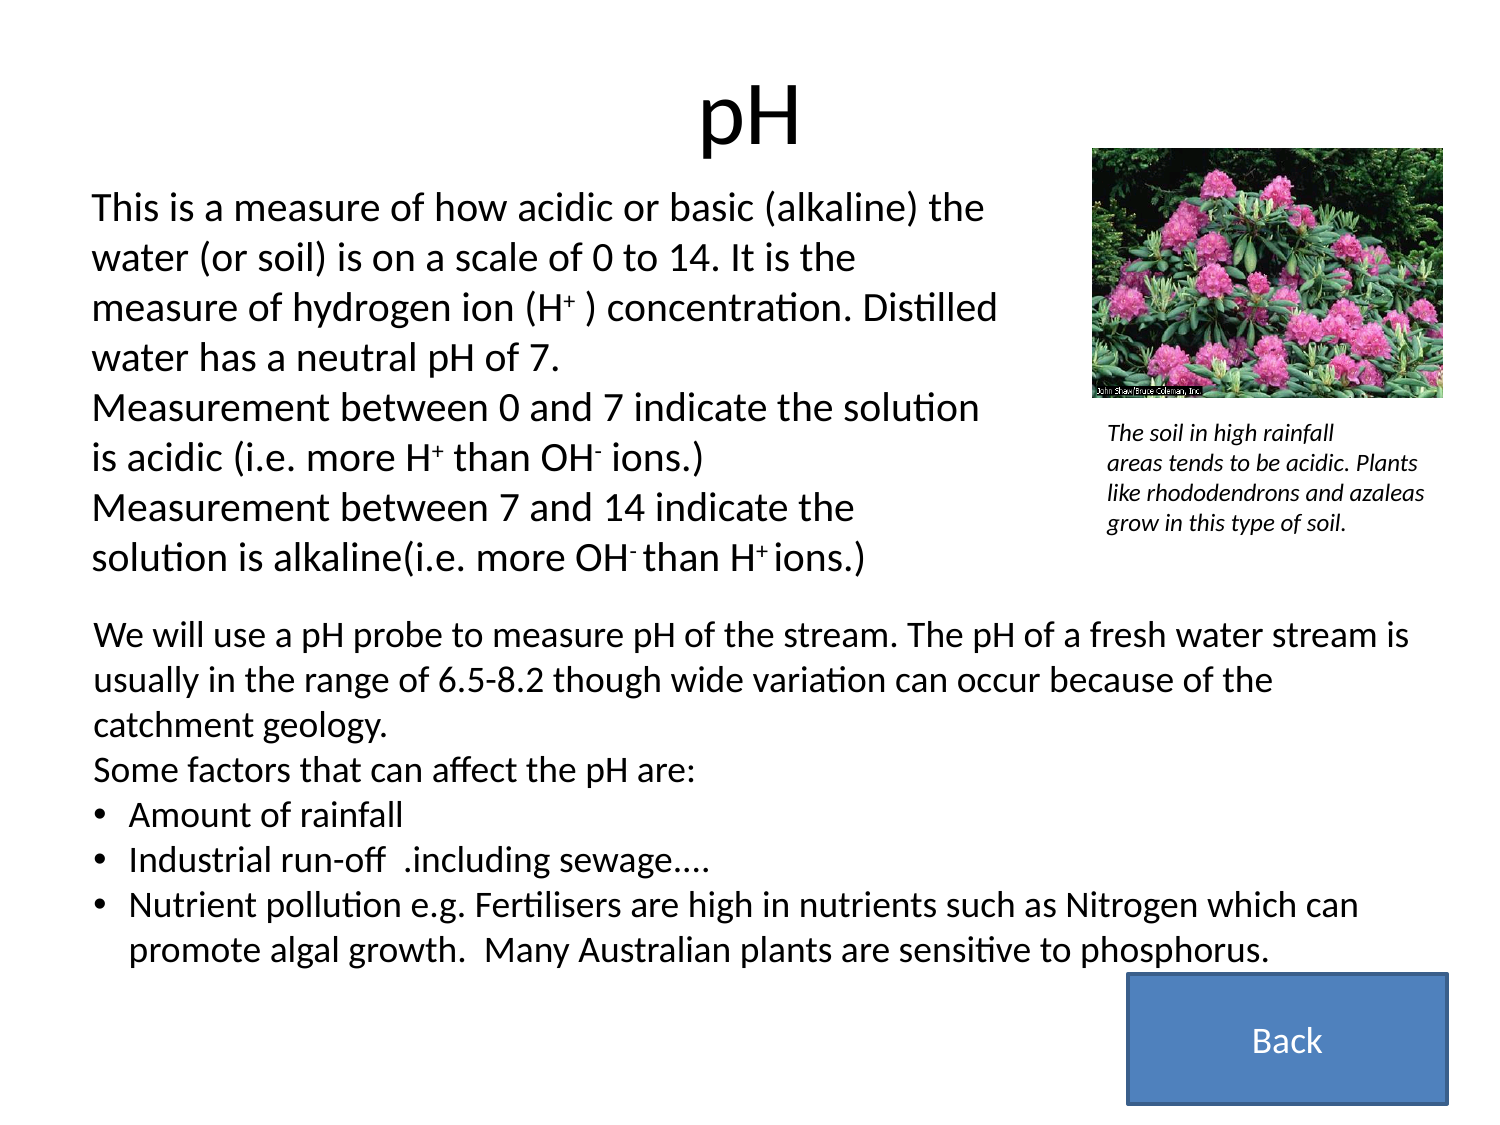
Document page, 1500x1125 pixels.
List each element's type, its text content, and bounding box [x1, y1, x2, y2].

text_box This is a measure of how acidic or basic (alkaline) the water (or soil) is on a scale of 0 to 14. It is the measure of hydrogen ion (H+ ) concentration. Distilled water has a neutral pH of 7. Measurement between 0 and 7 indicate the solution is acidic (i.e. more H+ than OH- ions.) Measurement between 7 and 14 indicate the solution is alkaline(i.e. more OH- than H+ ions.) [76, 233, 1017, 588]
text_box We will use a pH probe to measure pH of the stream. The pH of a fresh water stream is usually in the range of 6.5-8.2 though wide variation can occur because of the catchment geology. Some factors that can affect the pH are: Amount of rainfall Industrial run-off .including sewage.... Nutrient pollution e.g. Fertilisers are high in nutrients such as Nitrogen which can promote algal growth. Many Australian plants are sensitive to phosphorus. [78, 603, 1437, 1023]
picture [1092, 148, 1443, 398]
text_box The soil in high rainfall areas tends to be acidic. Plants like rhododendrons and azaleas grow in this type of soil. [1092, 408, 1447, 544]
text_box pH [74, 45, 1425, 233]
text_box Back [1126, 972, 1449, 1106]
